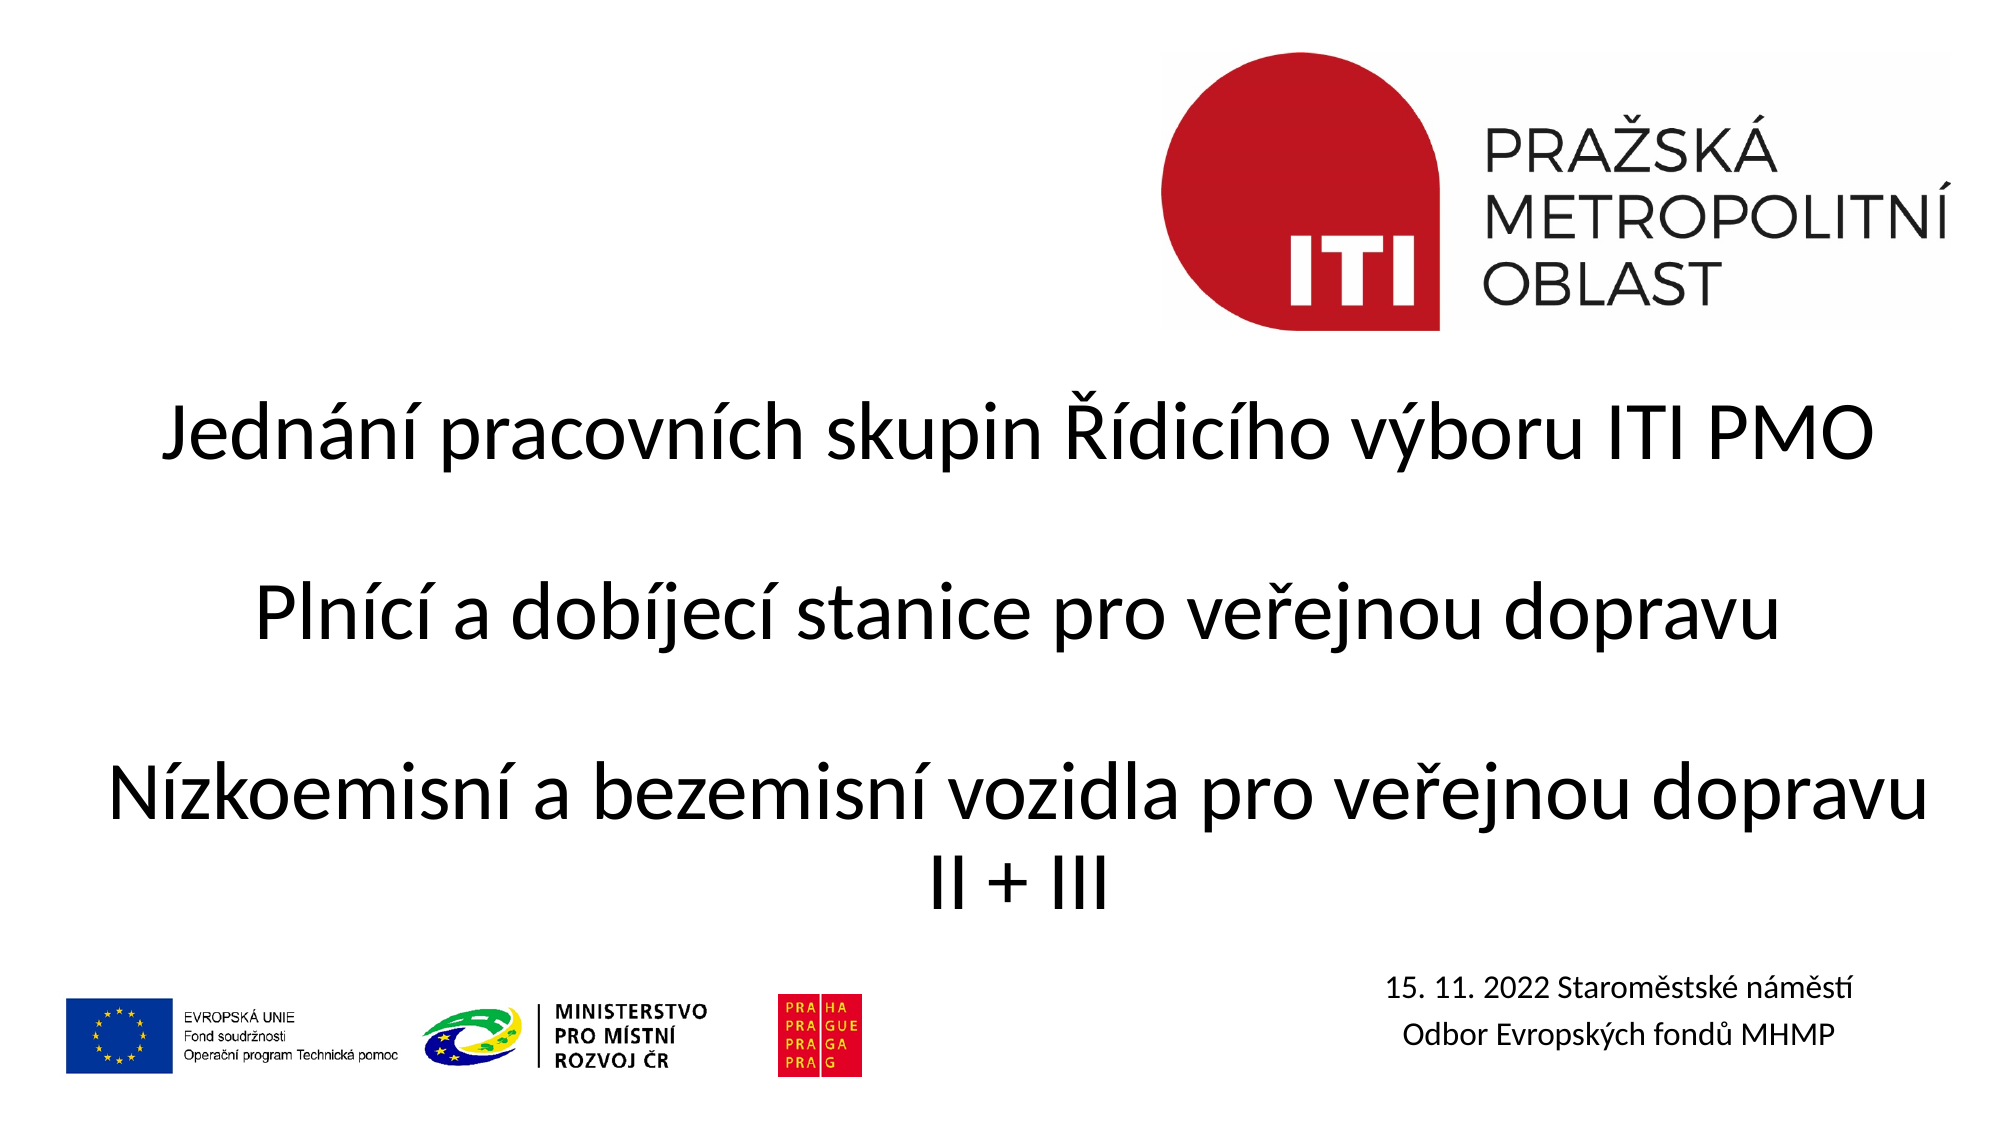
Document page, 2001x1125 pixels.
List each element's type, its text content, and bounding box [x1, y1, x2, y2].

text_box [42, 973, 862, 1098]
picture [1161, 52, 1951, 331]
title Jednání pracovních skupin Řídicího výboru ITI PMO Plnící a dobíjecí stanice pro veřejnou dopravu Nízkoemisní a bezemisní vozidla pro veřejnou dopravu II + III 15. 11. 2022 Staroměstské náměstí Odbor Evropských fondů MHMP [88, 347, 1951, 1061]
